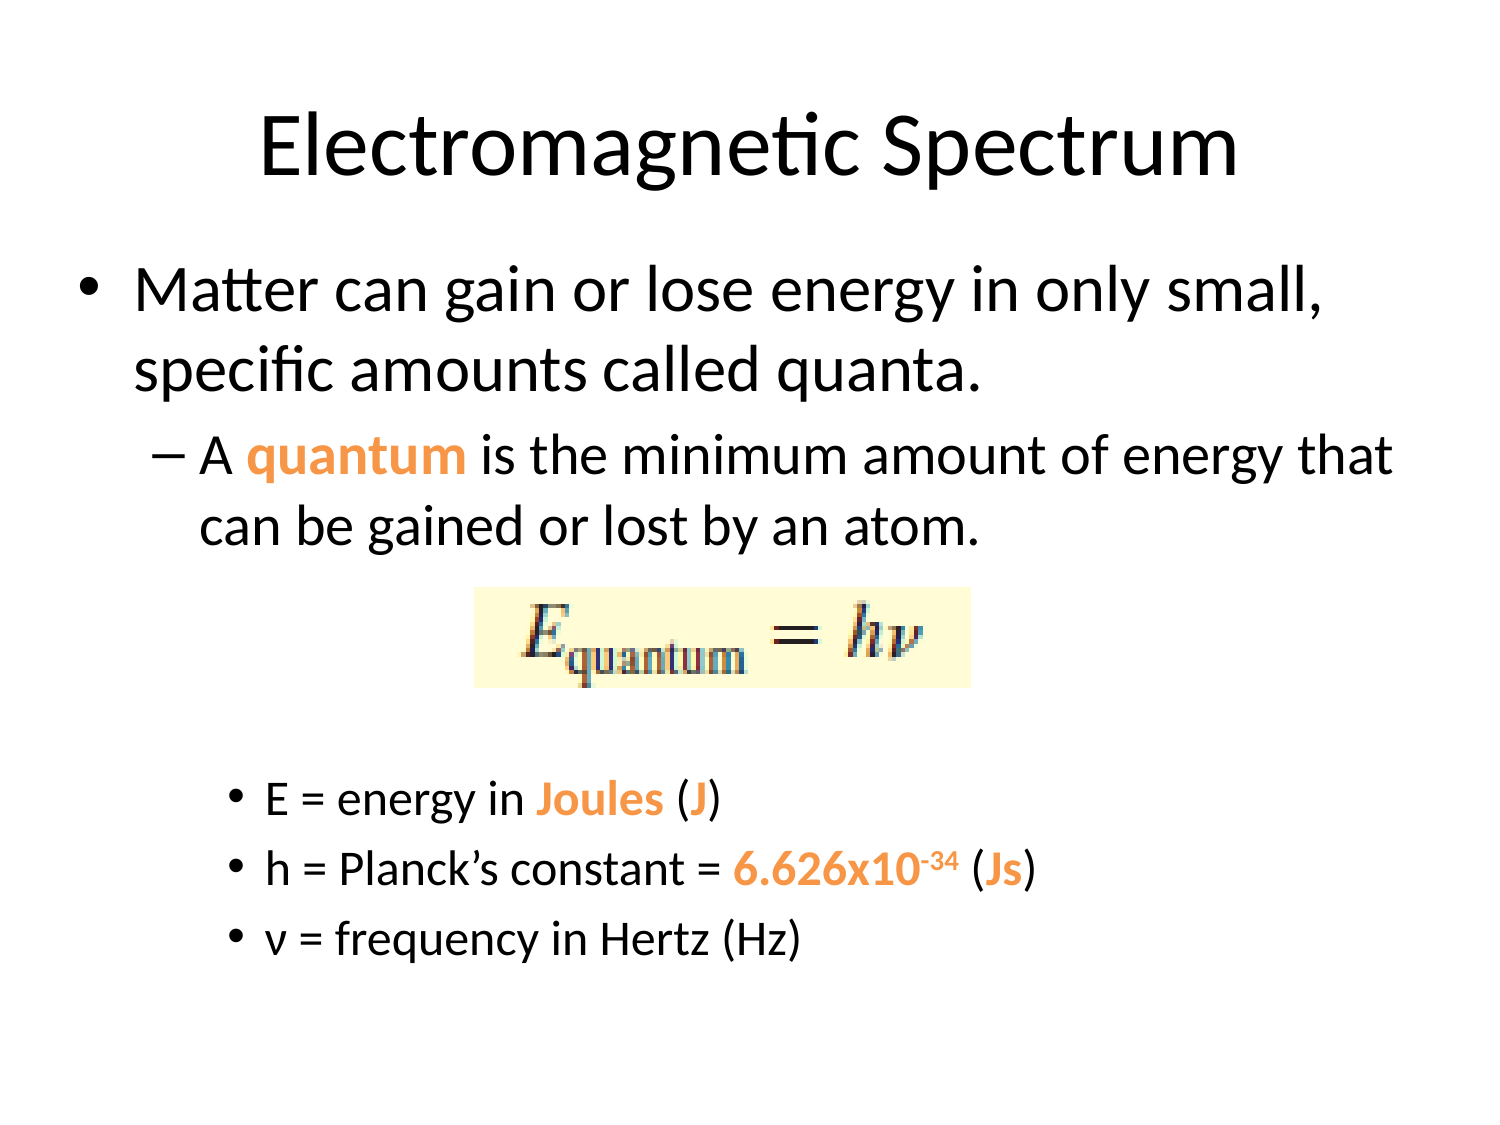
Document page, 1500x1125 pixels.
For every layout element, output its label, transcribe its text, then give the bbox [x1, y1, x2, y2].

picture [474, 587, 971, 688]
list Matter can gain or lose energy in only small, specific amounts called quanta. A quantum is the minimum amount of energy that can be gained or lost by an atom. E = energy in Joules (J) h = Planck’s constant = 6.626x10-34 (Js) ν = frequency in Hertz (Hz) [62, 237, 1413, 980]
title Electromagnetic Spectrum [75, 45, 1425, 233]
